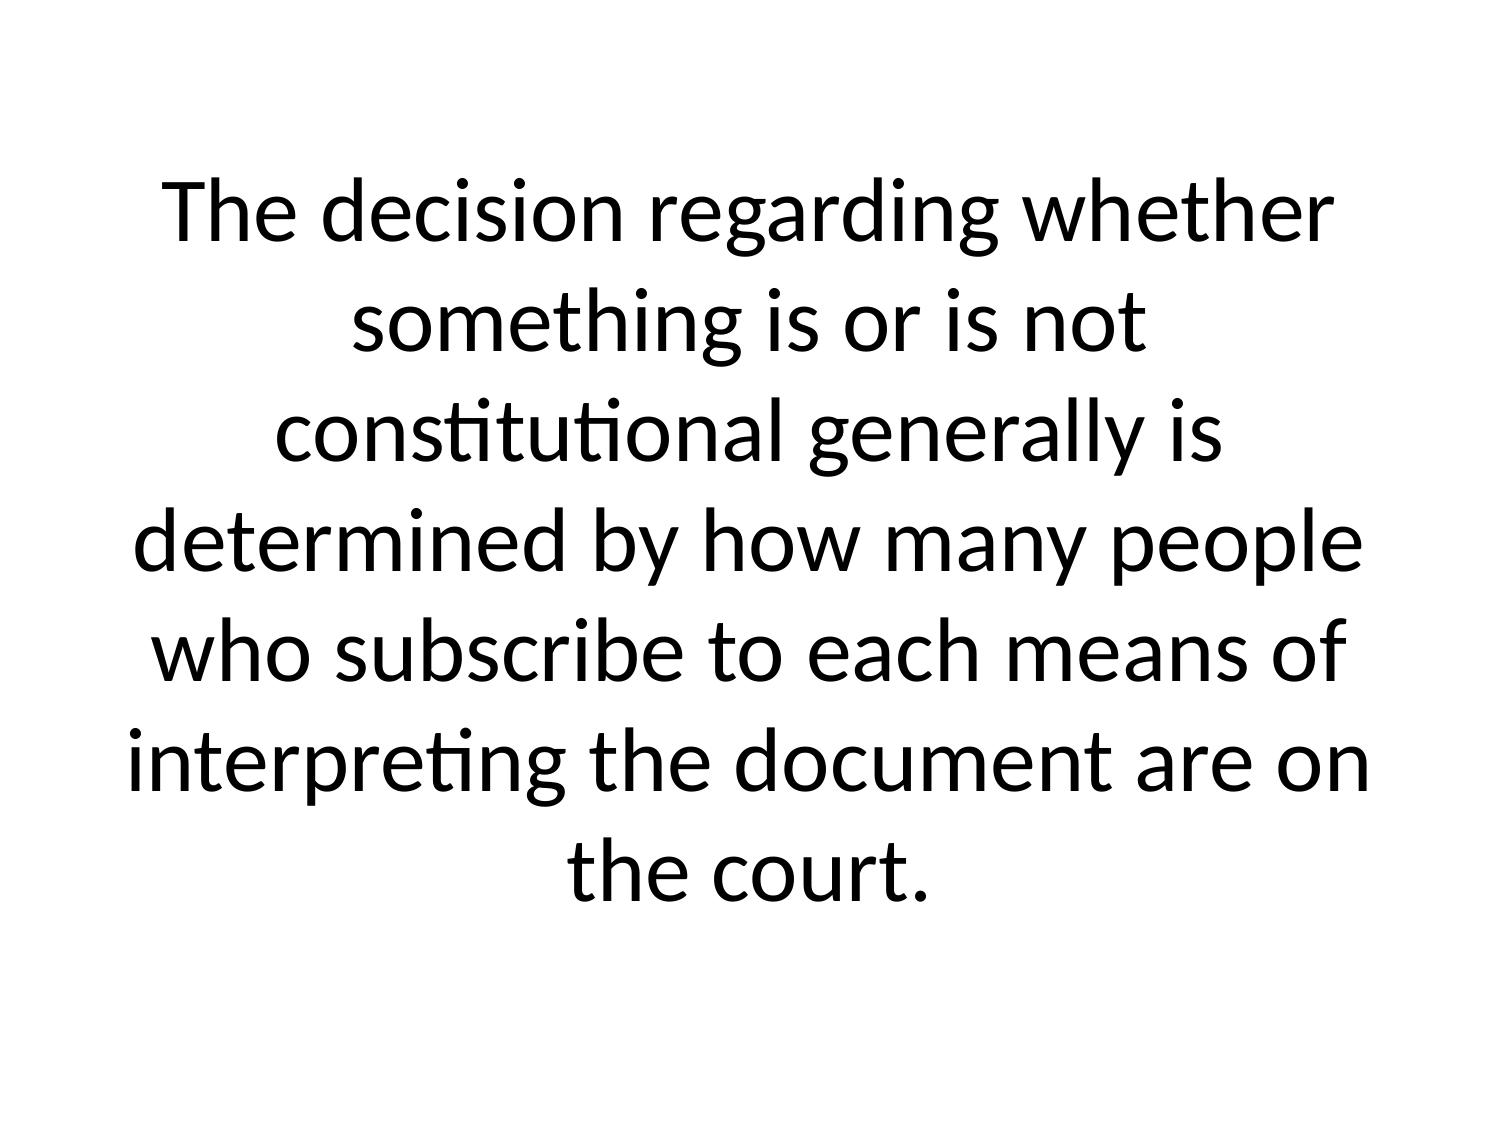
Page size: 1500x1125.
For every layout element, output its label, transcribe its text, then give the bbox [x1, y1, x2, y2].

title The decision regarding whether something is or is not constitutional generally is determined by how many people who subscribe to each means of interpreting the document are on the court. [75, 45, 1425, 1025]
